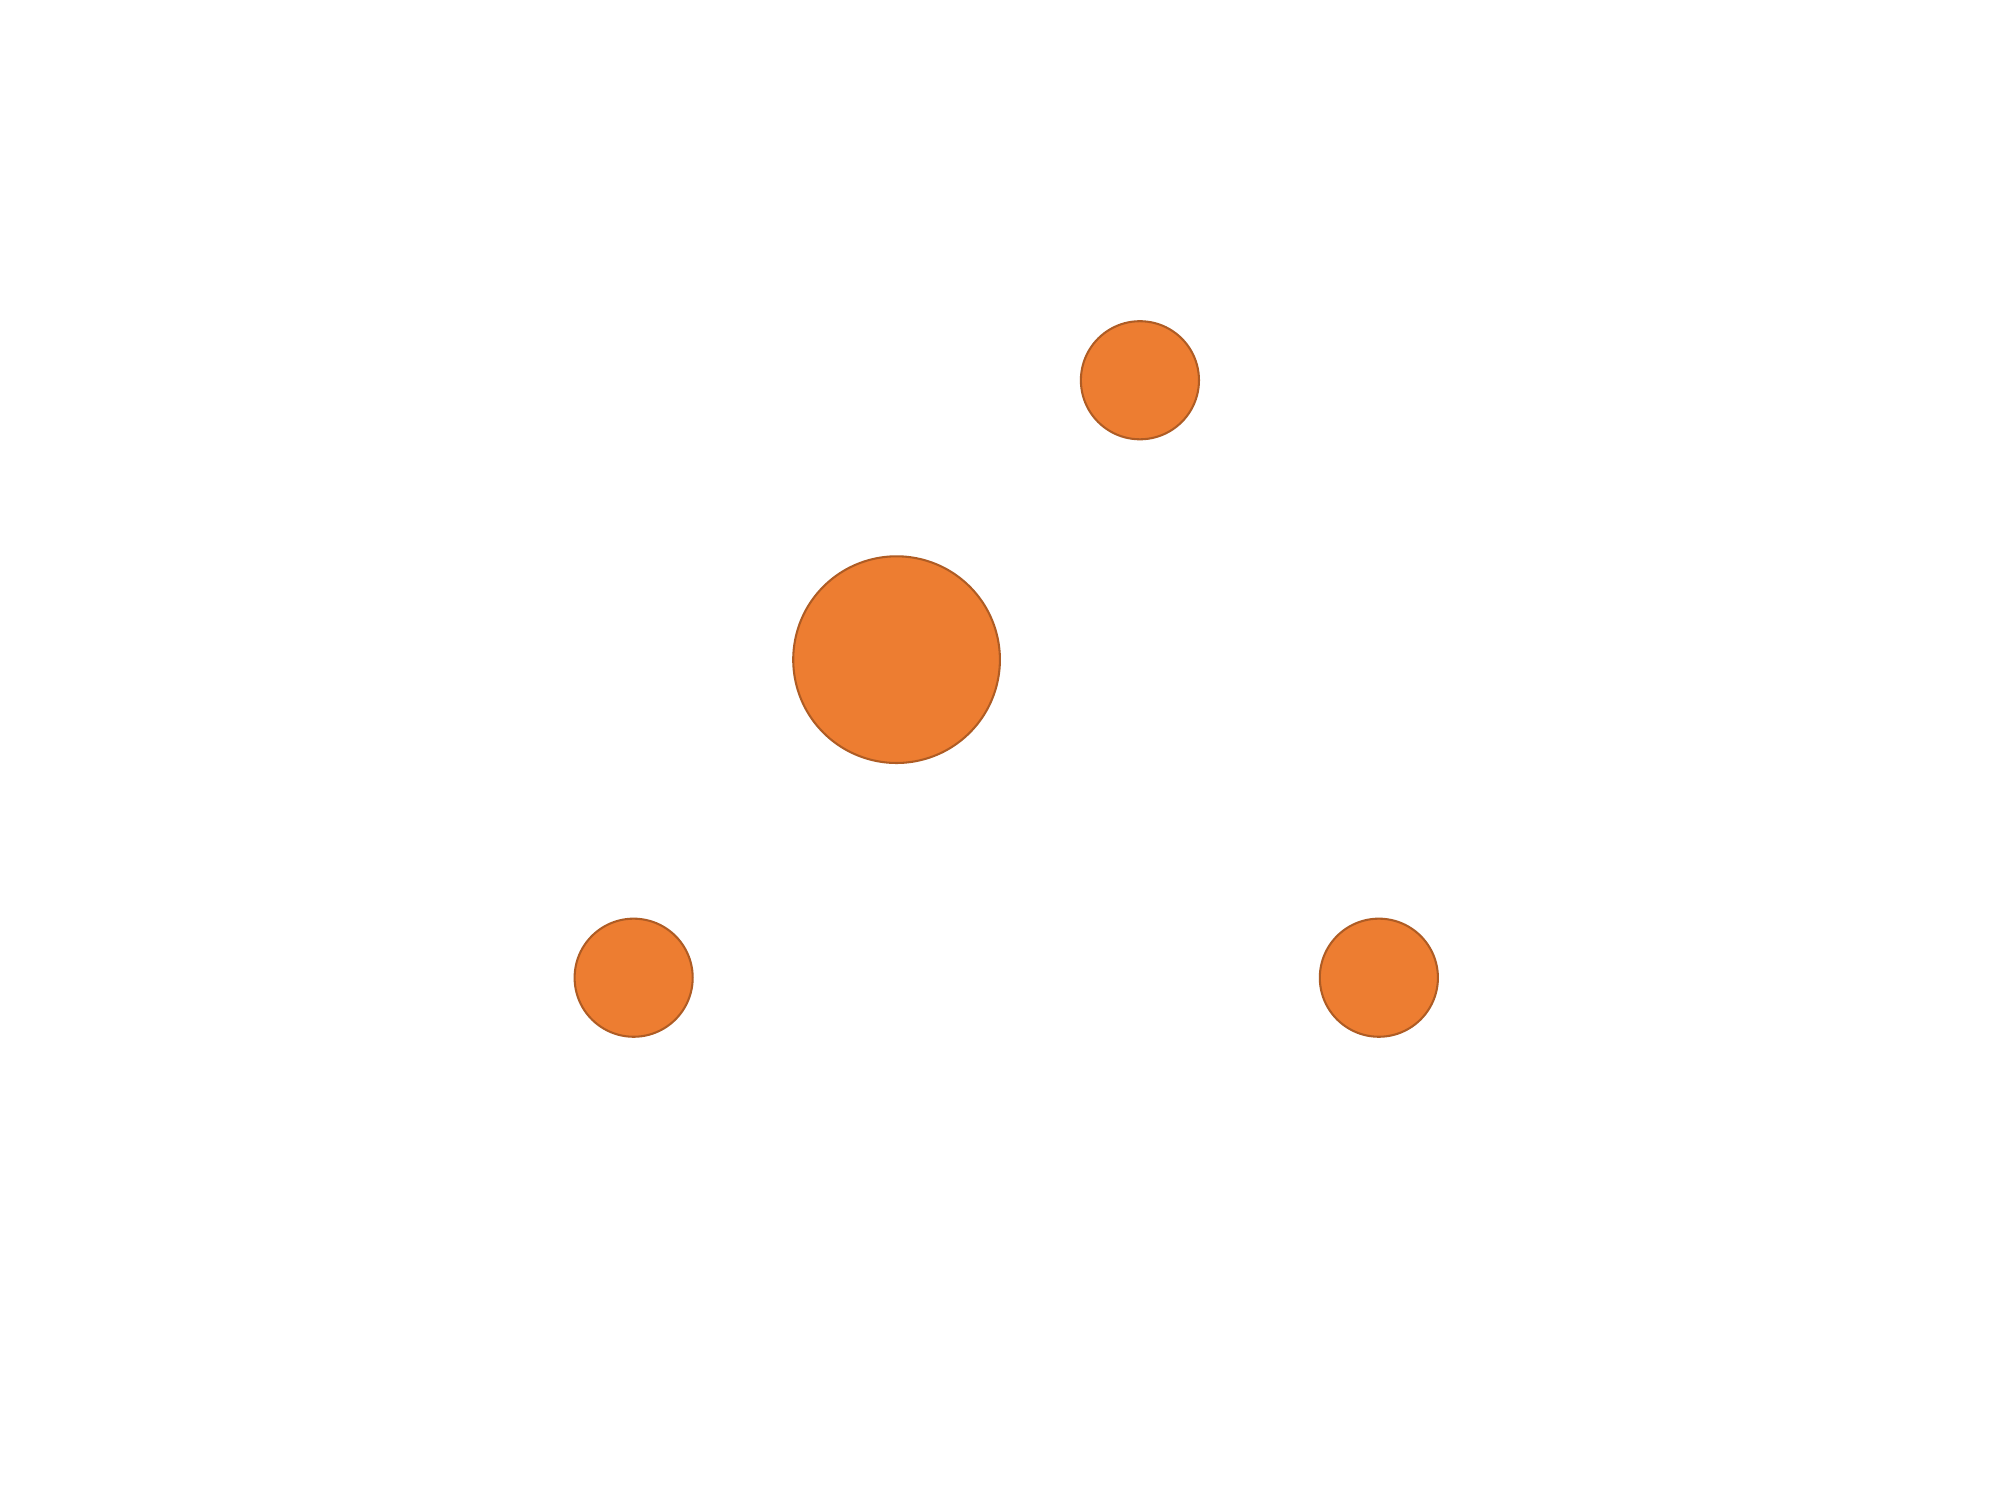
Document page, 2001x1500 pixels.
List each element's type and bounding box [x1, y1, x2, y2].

text_box [573, 917, 694, 1038]
text_box [792, 555, 1001, 765]
text_box [1318, 917, 1439, 1038]
text_box [1079, 320, 1201, 441]
